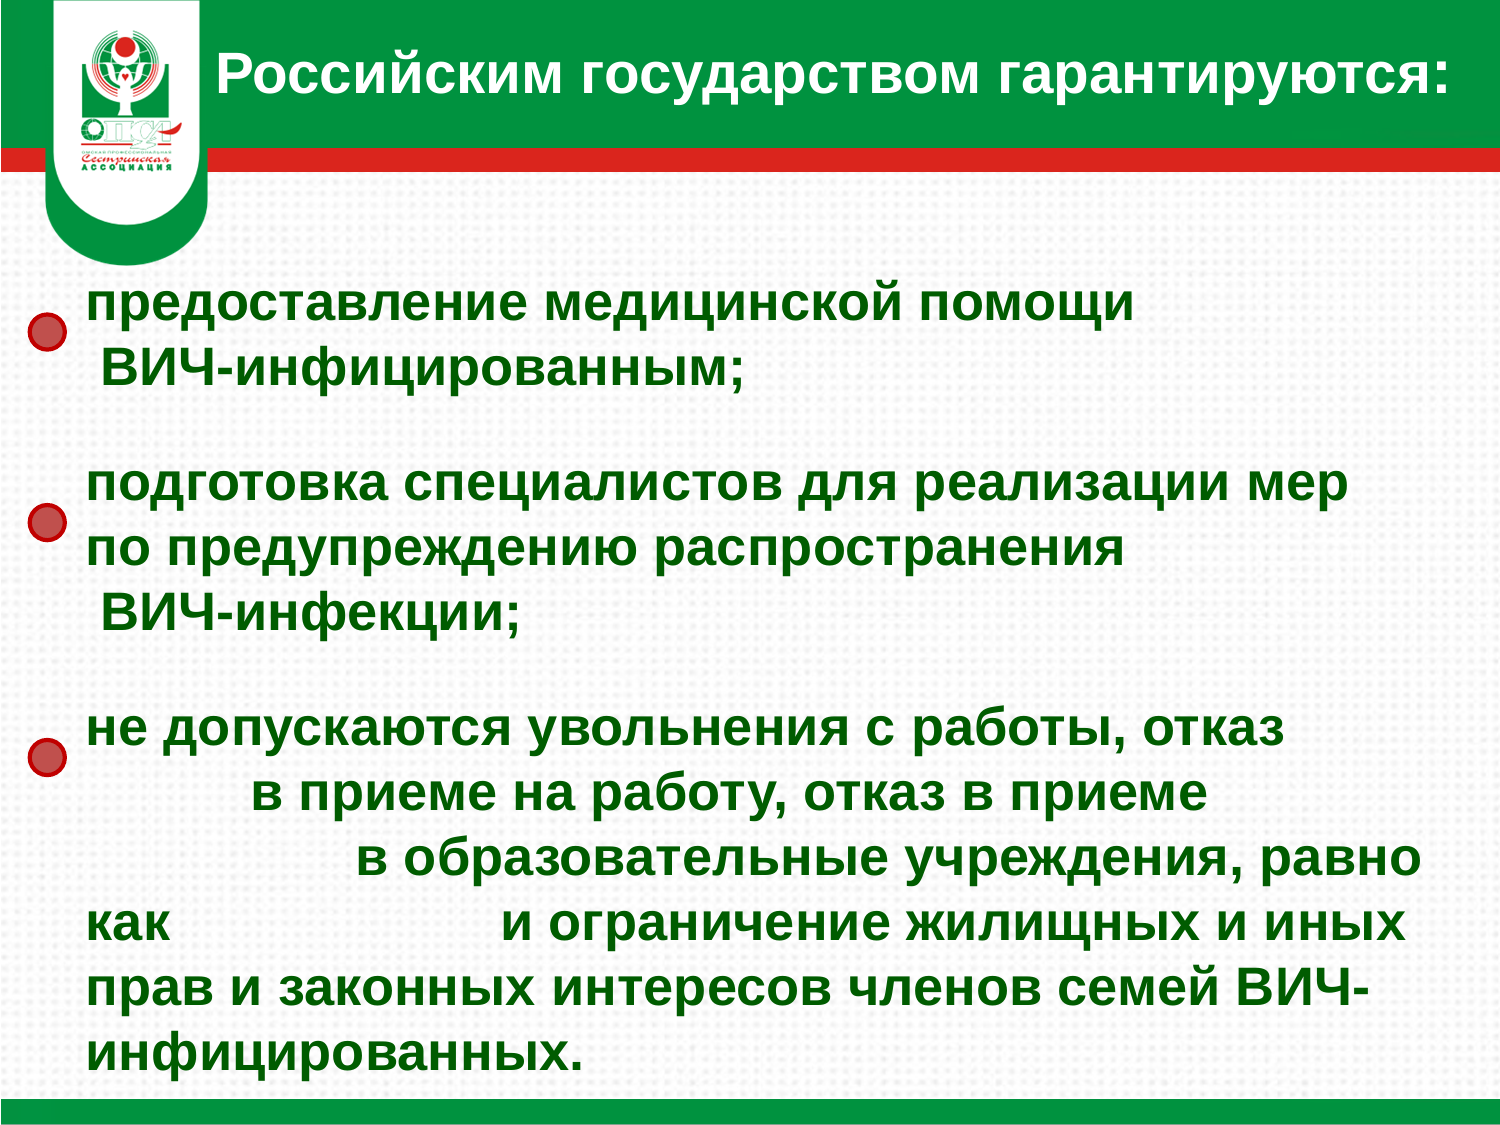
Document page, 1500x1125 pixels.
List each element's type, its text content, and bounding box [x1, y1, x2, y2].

text_box Российским государством гарантируются: [117, 23, 1477, 114]
text_box [27, 502, 67, 543]
text_box [27, 312, 67, 352]
picture [0, 0, 1500, 1125]
text_box [27, 737, 67, 778]
text_box предоставление медицинской помощи ВИЧ-инфицированным; подготовка специалистов для реализации мер по предупреждению распространения ВИЧ-инфекции; не допускаются увольнения с работы, отказ в приеме на работу, отказ в приеме в образовательные учреждения, равно как и ограничение жилищных и иных прав и законных интересов членов семей ВИЧ-инфицированных. [70, 258, 1495, 1089]
